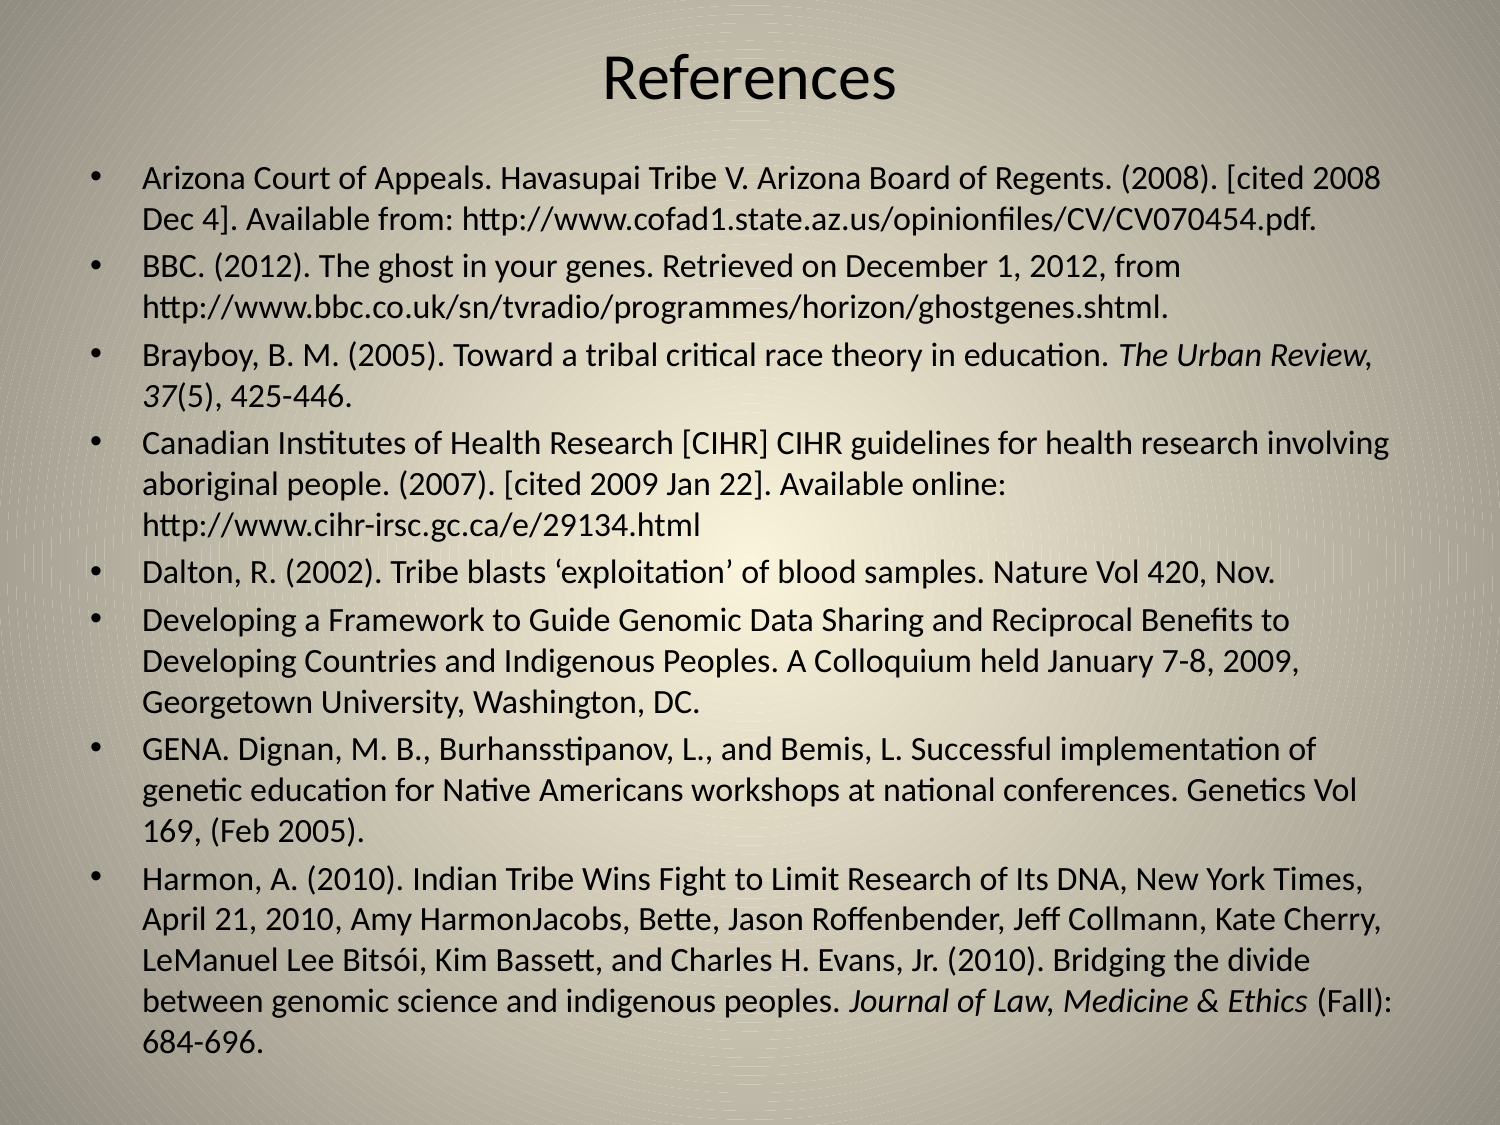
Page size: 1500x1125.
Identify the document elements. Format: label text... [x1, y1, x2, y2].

list Arizona Court of Appeals. Havasupai Tribe V. Arizona Board of Regents. (2008). [cited 2008 Dec 4]. Available from: http://www.cofad1.state.az.us/opinionfiles/CV/CV070454.pdf. BBC. (2012). The ghost in your genes. Retrieved on December 1, 2012, from http://www.bbc.co.uk/sn/tvradio/programmes/horizon/ghostgenes.shtml. Brayboy, B. M. (2005). Toward a tribal critical race theory in education. The Urban Review, 37(5), 425-446. Canadian Institutes of Health Research [CIHR] CIHR guidelines for health research involving aboriginal people. (2007). [cited 2009 Jan 22]. Available online: http://www.cihr-irsc.gc.ca/e/29134.html Dalton, R. (2002). Tribe blasts ‘exploitation’ of blood samples. Nature Vol 420, Nov. Developing a Framework to Guide Genomic Data Sharing and Reciprocal Benefits to Developing Countries and Indigenous Peoples. A Colloquium held January 7-8, 2009, Georgetown University, Washington, DC. GENA. Dignan, M. B., Burhansstipanov, L., and Bemis, L. Successful implementation of genetic education for Native Americans workshops at national conferences. Genetics Vol 169, (Feb 2005). Harmon, A. (2010). Indian Tribe Wins Fight to Limit Research of Its DNA, New York Times, April 21, 2010, Amy HarmonJacobs, Bette, Jason Roffenbender, Jeff Collmann, Kate Cherry, LeManuel Lee Bitsói, Kim Bassett, and Charles H. Evans, Jr. (2010). Bridging the divide between genomic science and indigenous peoples. Journal of Law, Medicine & Ethics (Fall): 684-696. [75, 147, 1425, 1073]
title References [75, 26, 1425, 121]
